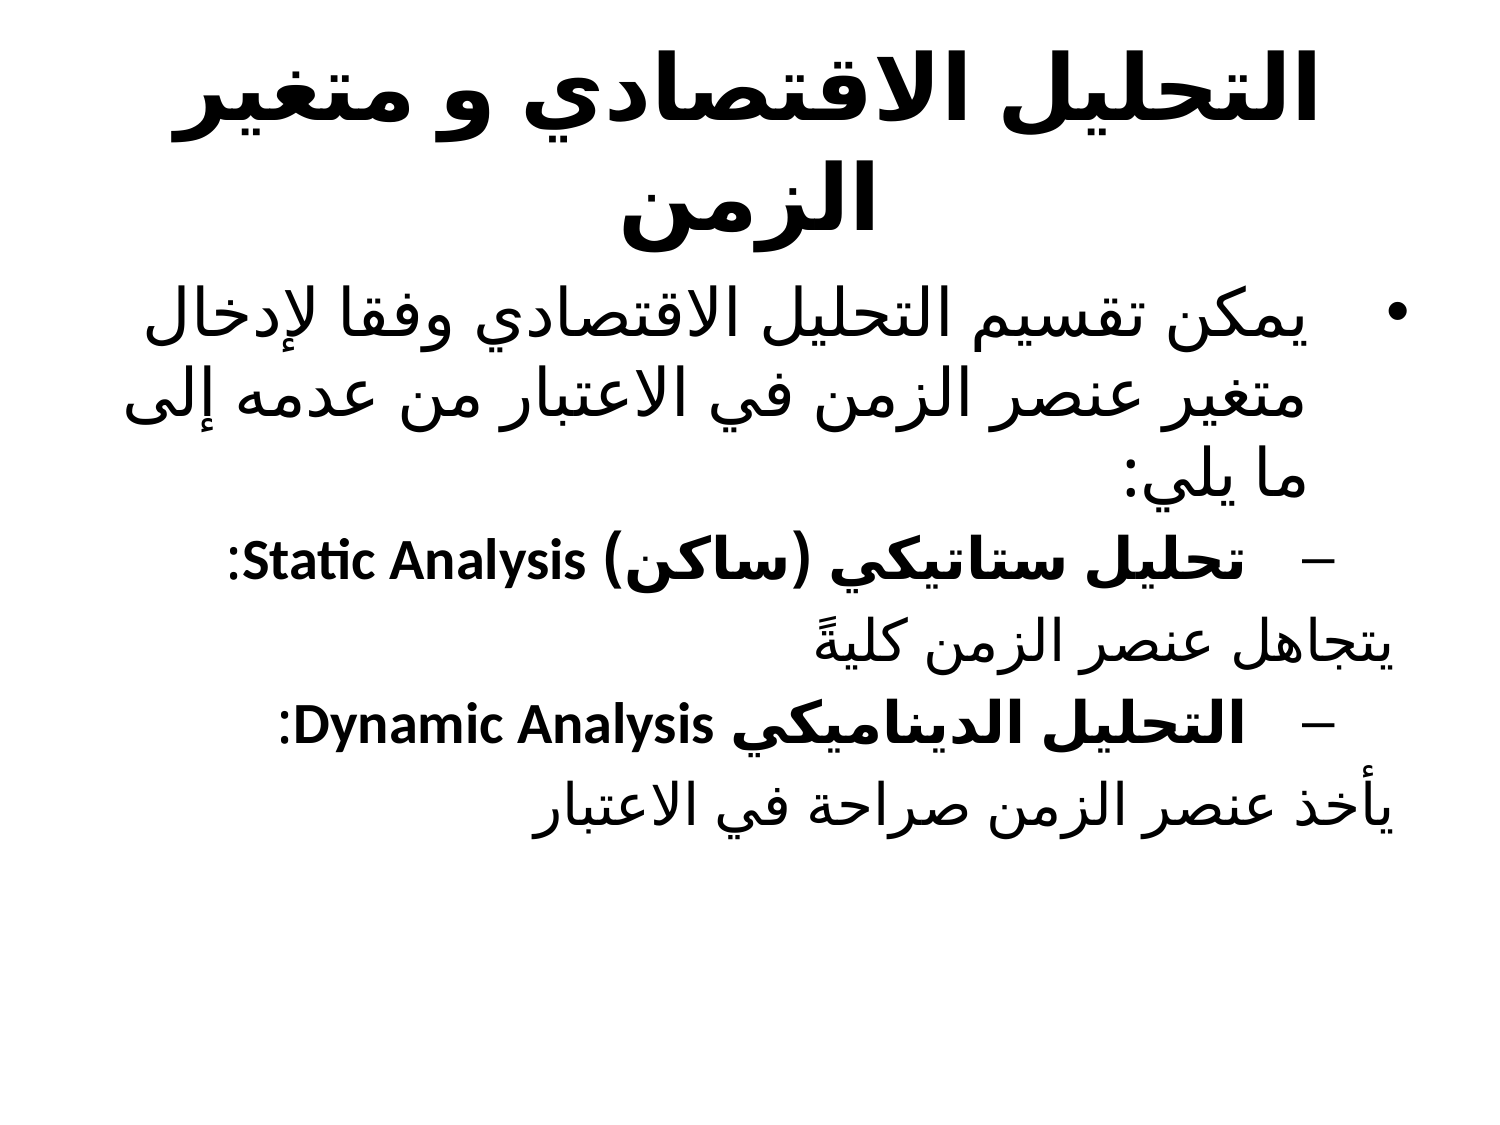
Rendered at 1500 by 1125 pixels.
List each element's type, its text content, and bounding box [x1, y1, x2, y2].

list يمكن تقسيم التحليل الاقتصادي وفقا لإدخال متغير عنصر الزمن في الاعتبار من عدمه إلى ما يلي: تحليل ستاتيكي (ساكن) Static Analysis: يتجاهل عنصر الزمن كليةً التحليل الديناميكي Dynamic Analysis: يأخذ عنصر الزمن صراحة في الاعتبار [75, 262, 1425, 1005]
title التحليل الاقتصادي و متغير الزمن [75, 45, 1425, 233]
